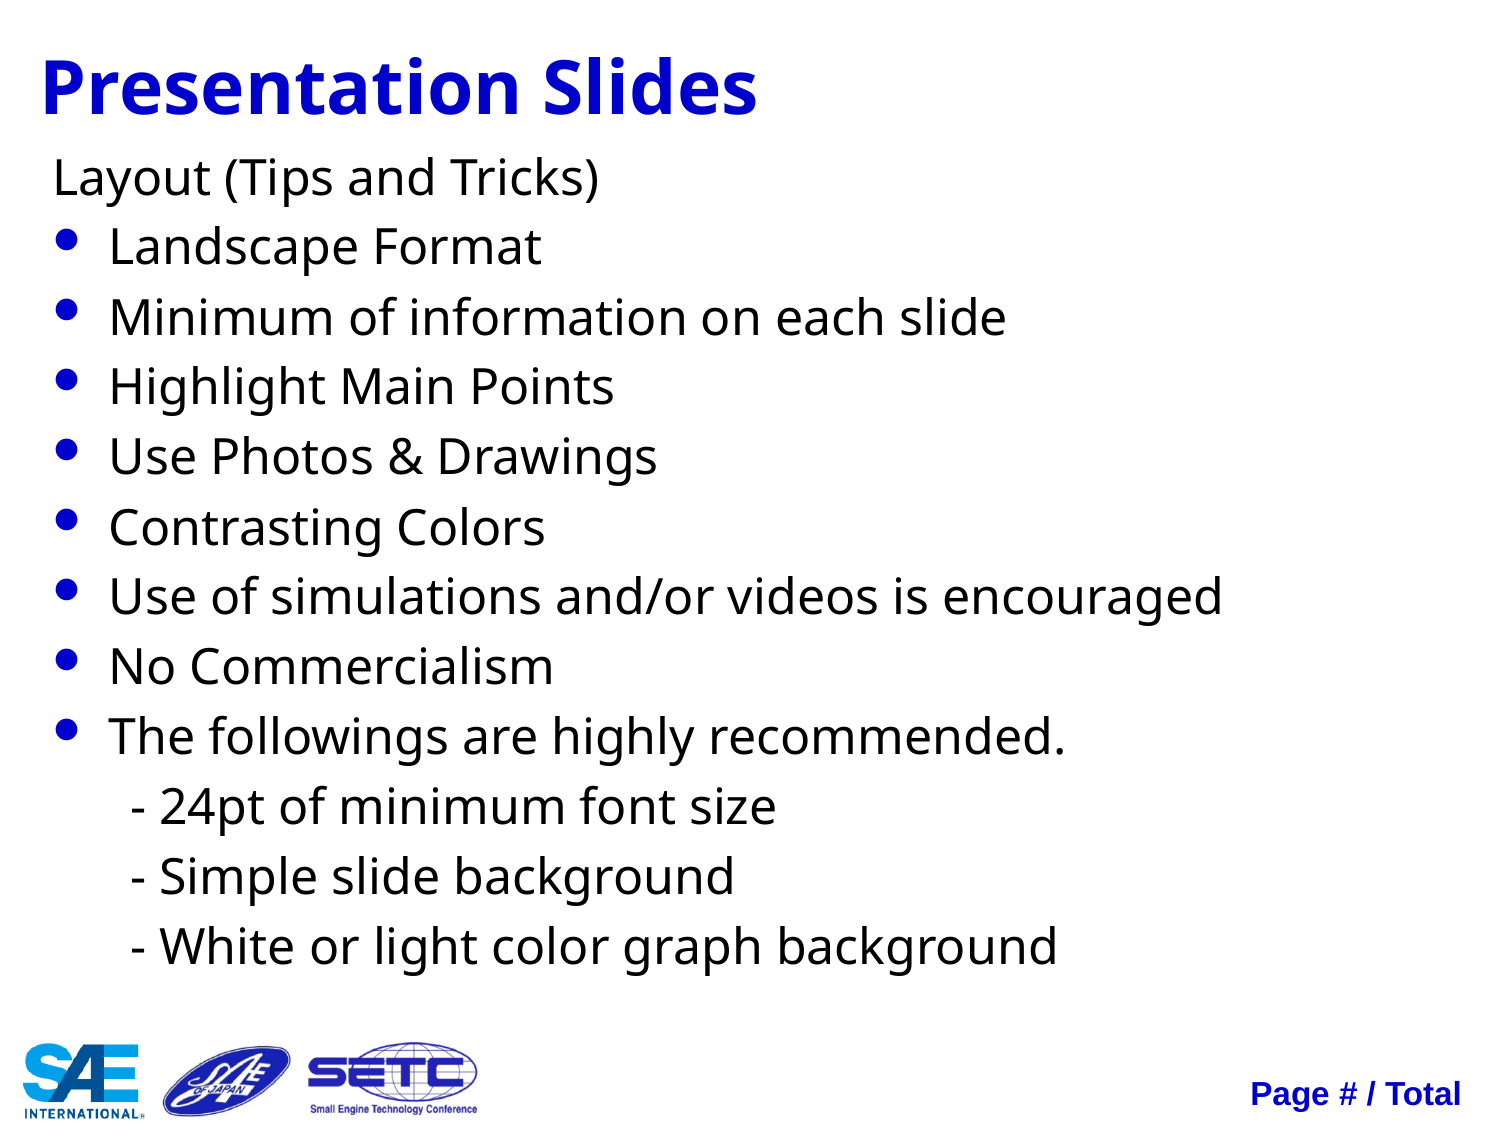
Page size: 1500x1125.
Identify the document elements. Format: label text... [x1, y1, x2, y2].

picture [10, 1036, 150, 1125]
picture [308, 1042, 479, 1115]
footer Page # / Total [1199, 1064, 1500, 1114]
picture [162, 1045, 291, 1117]
list Layout (Tips and Tricks) Landscape Format Minimum of information on each slide Highlight Main Points Use Photos & Drawings Contrasting Colors Use of simulations and/or videos is encouraged No Commercialism The followings are highly recommended. - 24pt of minimum font size - Simple slide background - White or light color graph background [37, 137, 1500, 1025]
title Presentation Slides [24, 12, 1475, 138]
